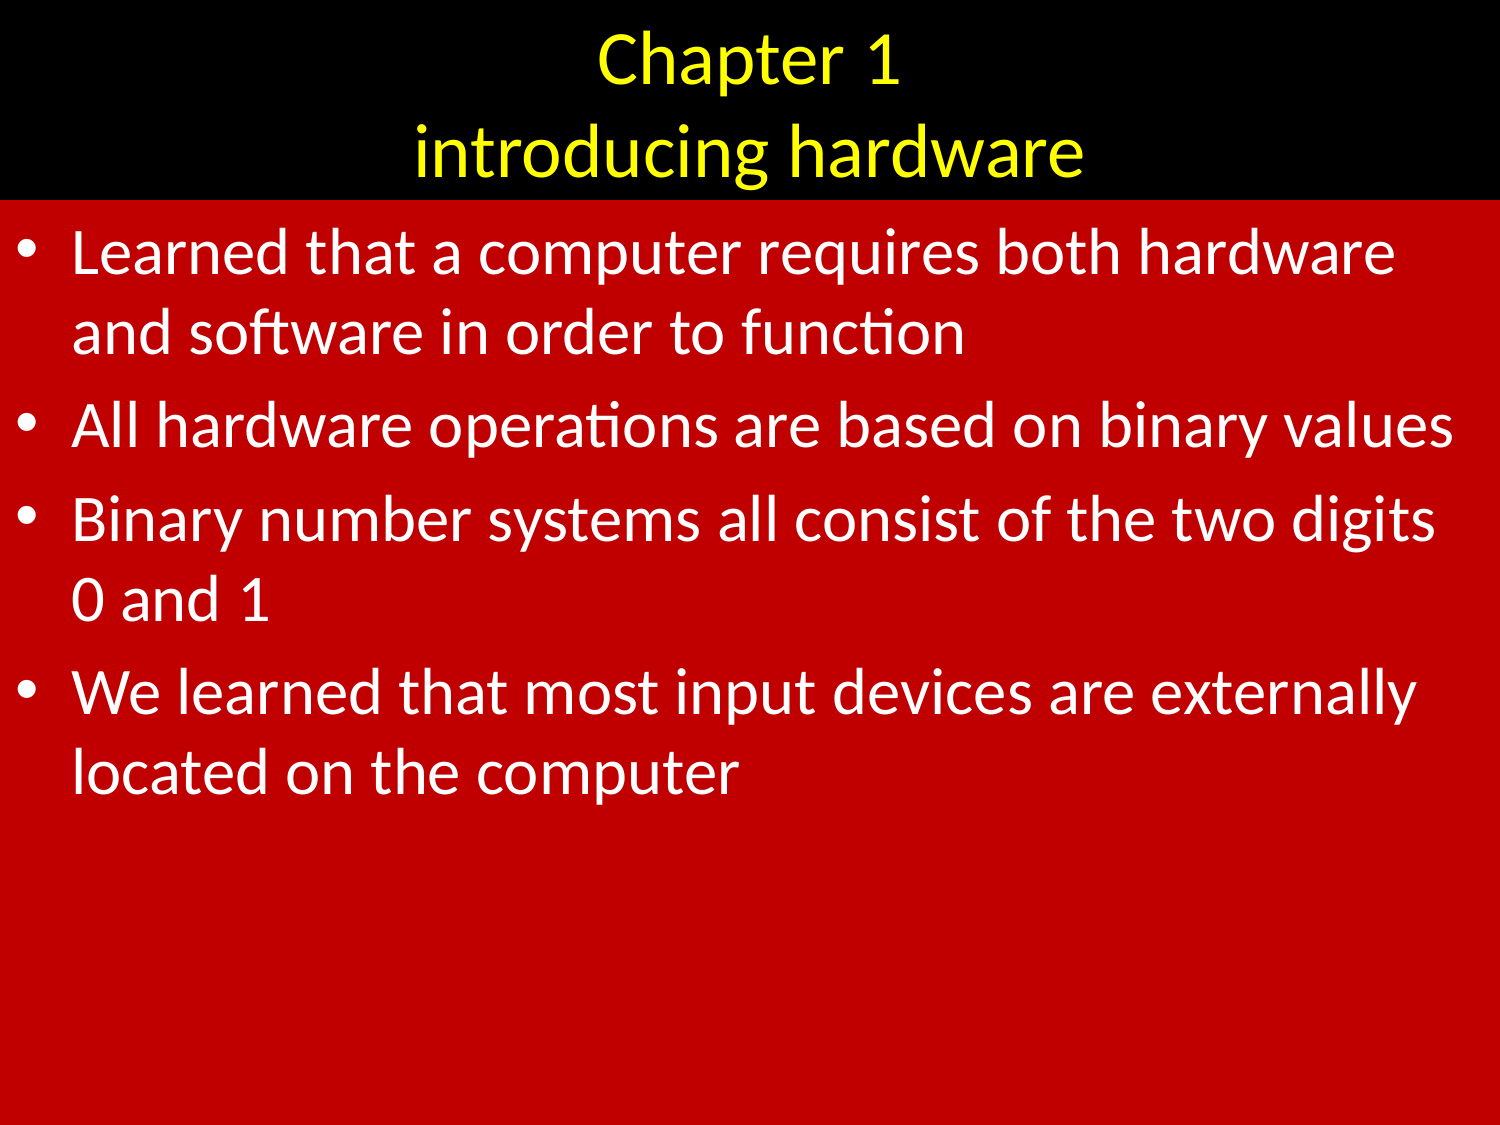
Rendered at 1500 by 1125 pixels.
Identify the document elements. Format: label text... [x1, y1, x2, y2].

list Learned that a computer requires both hardware and software in order to function All hardware operations are based on binary values Binary number systems all consist of the two digits 0 and 1 We learned that most input devices are externally located on the computer [0, 200, 1500, 1125]
title Chapter 1 introducing hardware [0, 0, 1500, 200]
